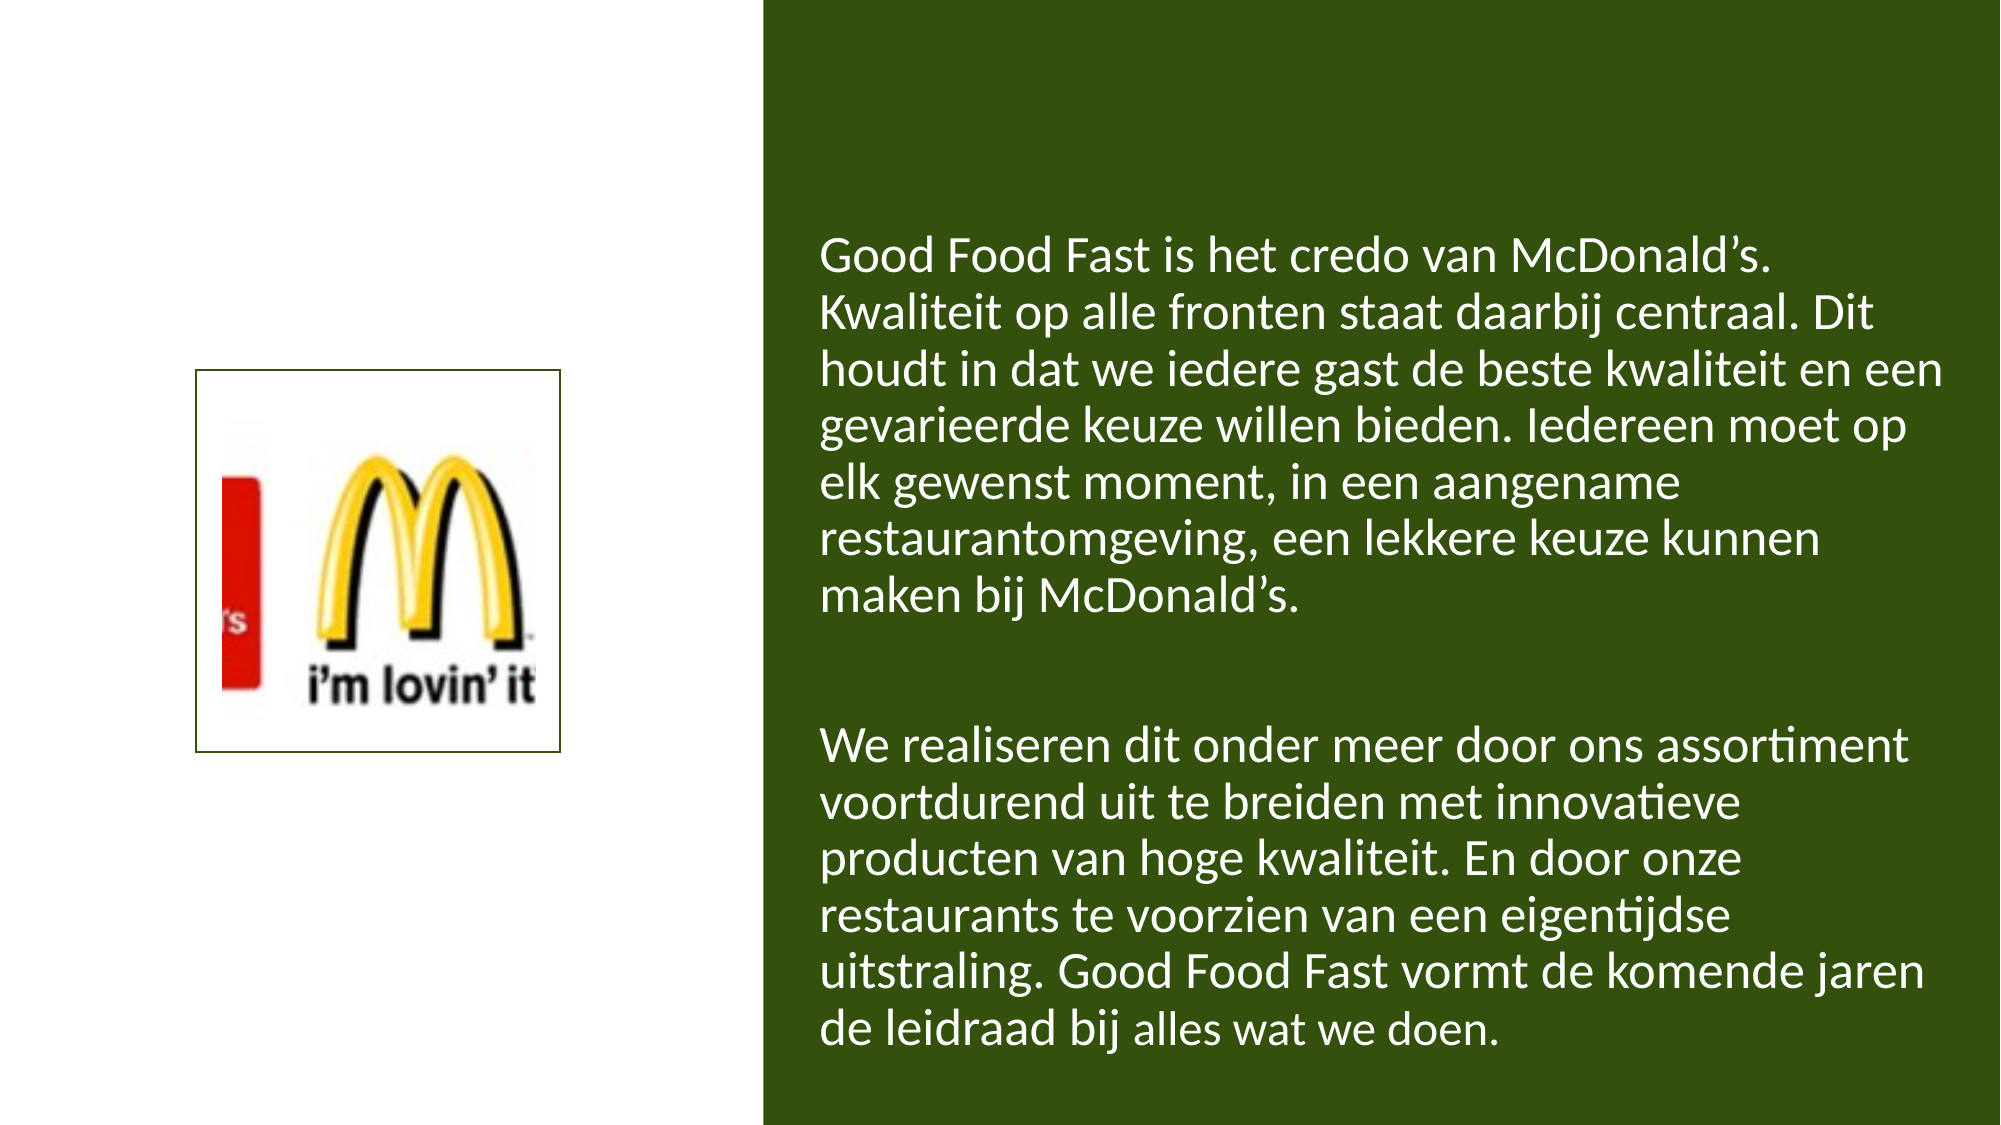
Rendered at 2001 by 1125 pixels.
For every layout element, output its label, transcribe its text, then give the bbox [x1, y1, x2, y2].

text_box [195, 369, 561, 753]
picture [222, 402, 537, 722]
text_box [762, 0, 2000, 1125]
list Good Food Fast is het credo van McDonald’s. Kwaliteit op alle fronten staat daarbij centraal. Dit houdt in dat we iedere gast de beste kwaliteit en een gevarieerde keuze willen bieden. Iedereen moet op elk gewenst moment, in een aangename restaurantomgeving, een lekkere keuze kunnen maken bij McDonald’s.​ We realiseren dit onder meer door ons assortiment voortdurend uit te breiden met innovatieve producten van hoge kwaliteit. En door onze restaurants te voorzien van een eigentijdse uitstraling. Good Food Fast vormt de komende jaren de leidraad bij alles wat we doen.​ [804, 220, 1969, 1072]
text_box [0, 0, 762, 1125]
